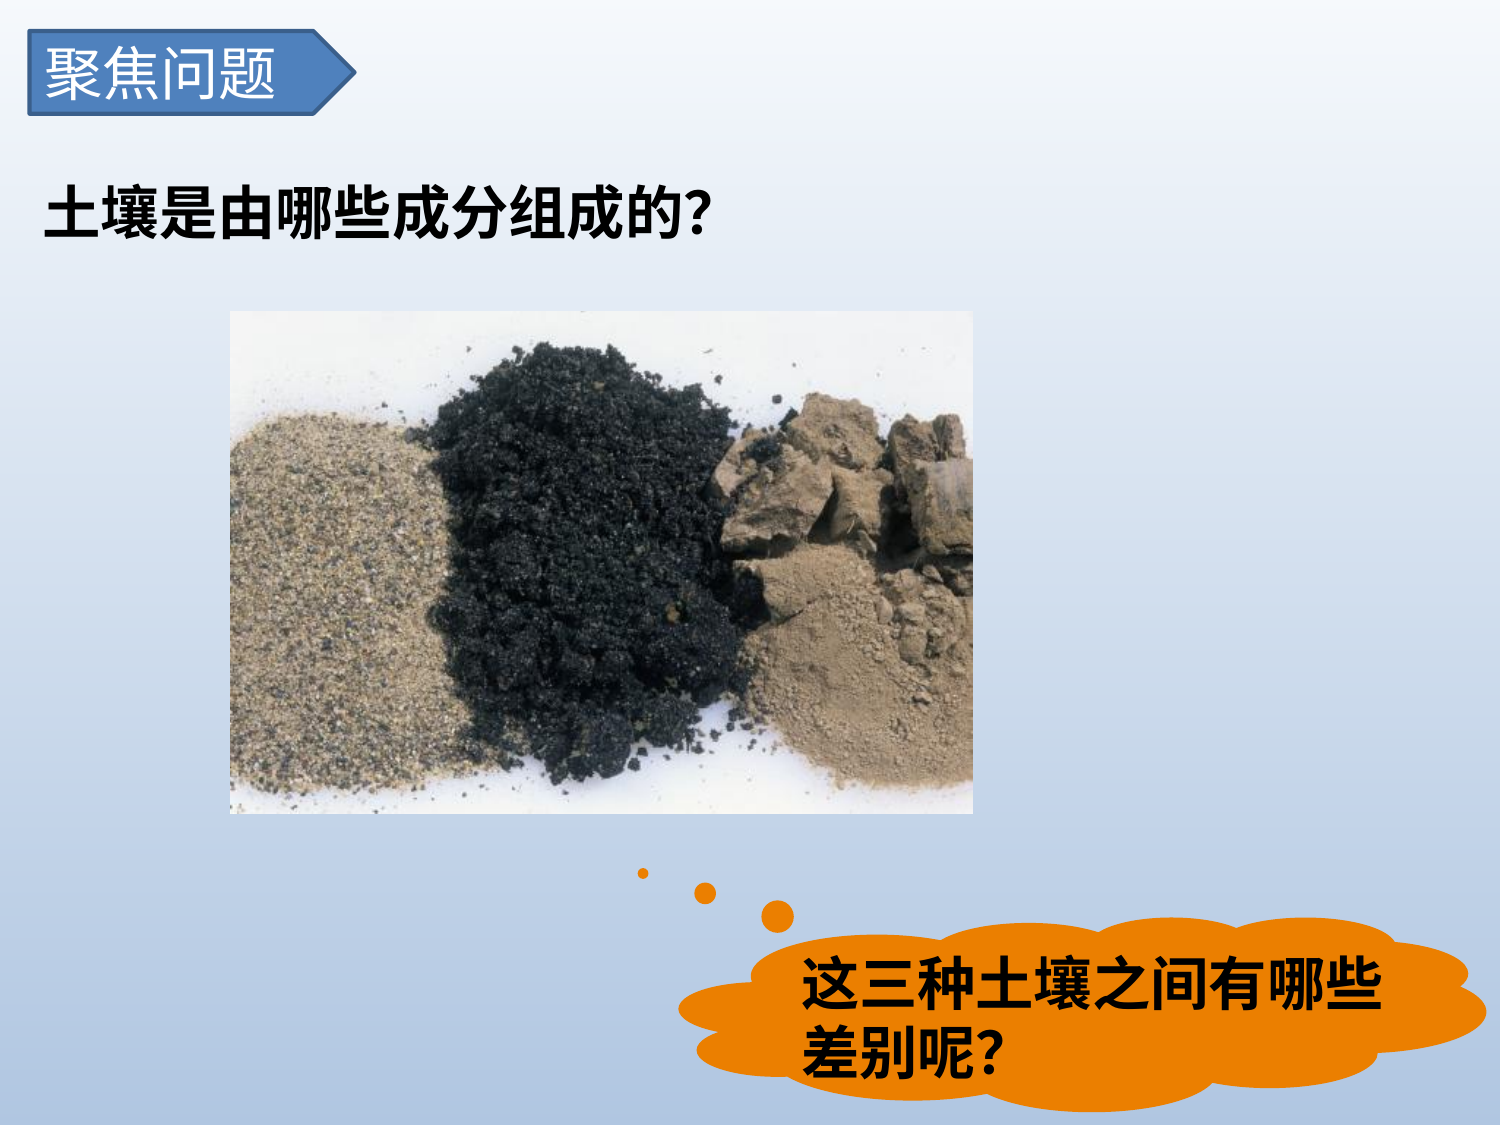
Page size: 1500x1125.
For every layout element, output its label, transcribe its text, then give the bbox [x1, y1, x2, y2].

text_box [678, 916, 1487, 1112]
text_box 土壤是由哪些成分组成的？ [27, 133, 1353, 254]
text_box 聚焦问题 [27, 28, 357, 116]
picture [229, 311, 974, 814]
